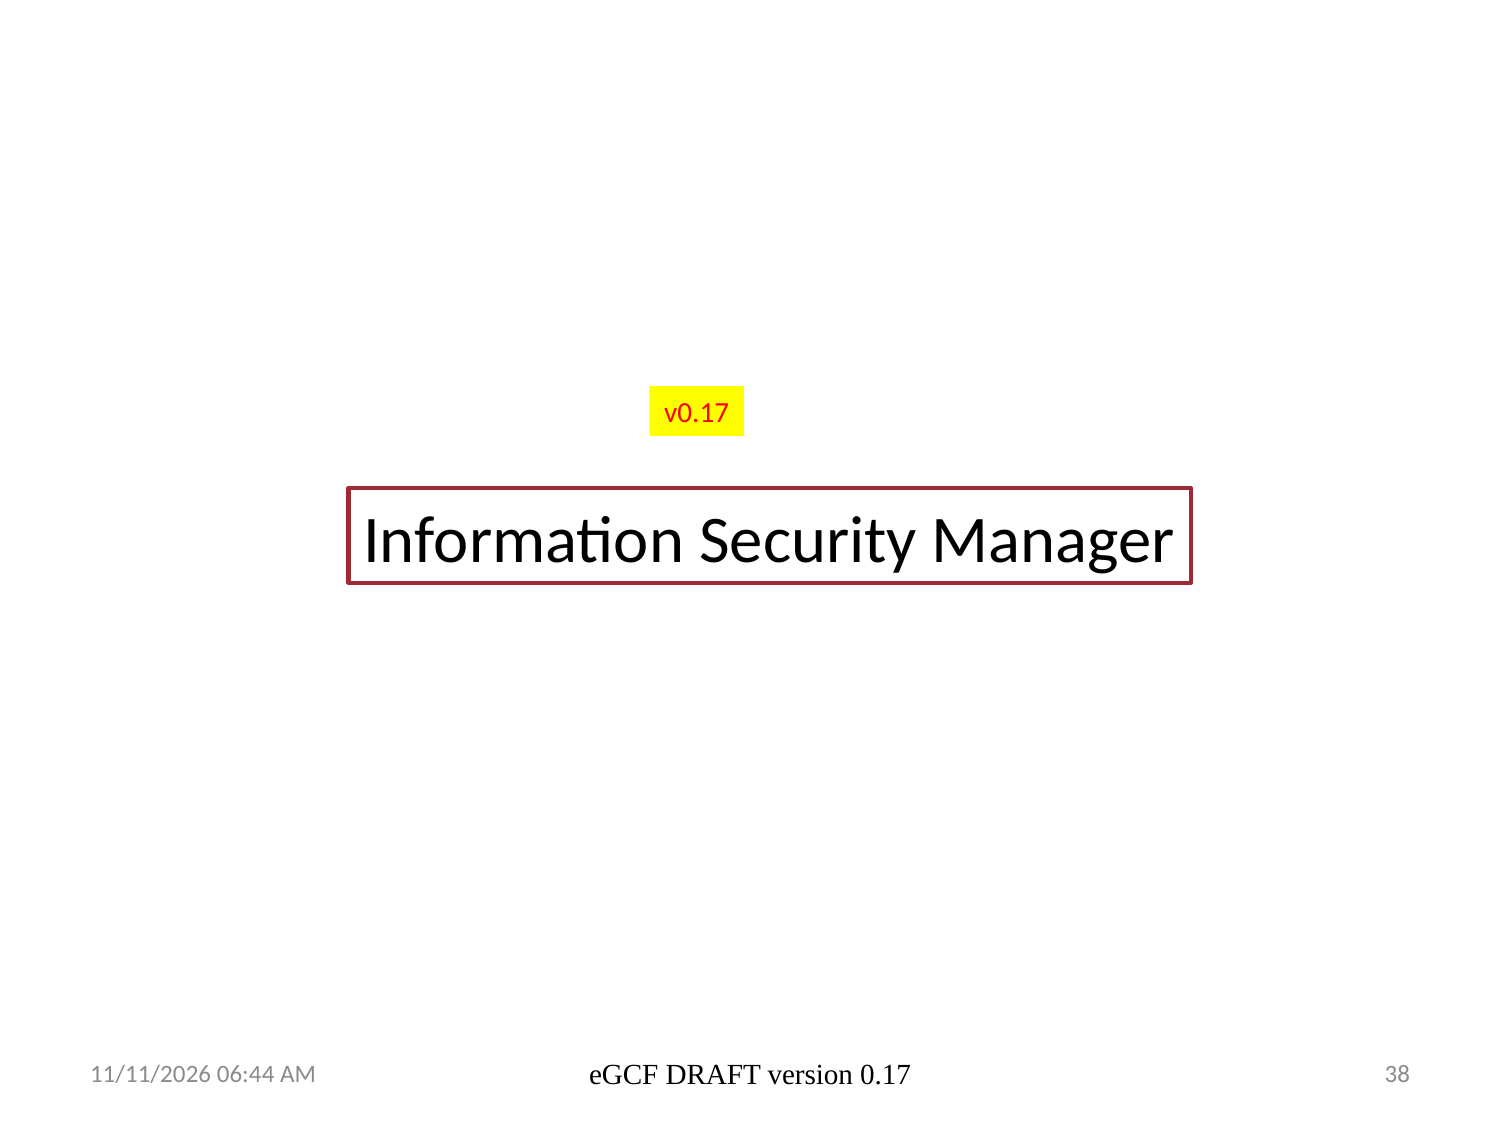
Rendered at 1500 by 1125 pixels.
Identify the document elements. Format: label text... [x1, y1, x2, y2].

text_box Information Security Manager [346, 486, 1193, 585]
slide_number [75, 1042, 425, 1103]
text_box v0.17 [649, 386, 745, 436]
footer eGCF DRAFT version 0.17 [512, 1042, 988, 1103]
slide_number 38 [1074, 1042, 1425, 1103]
